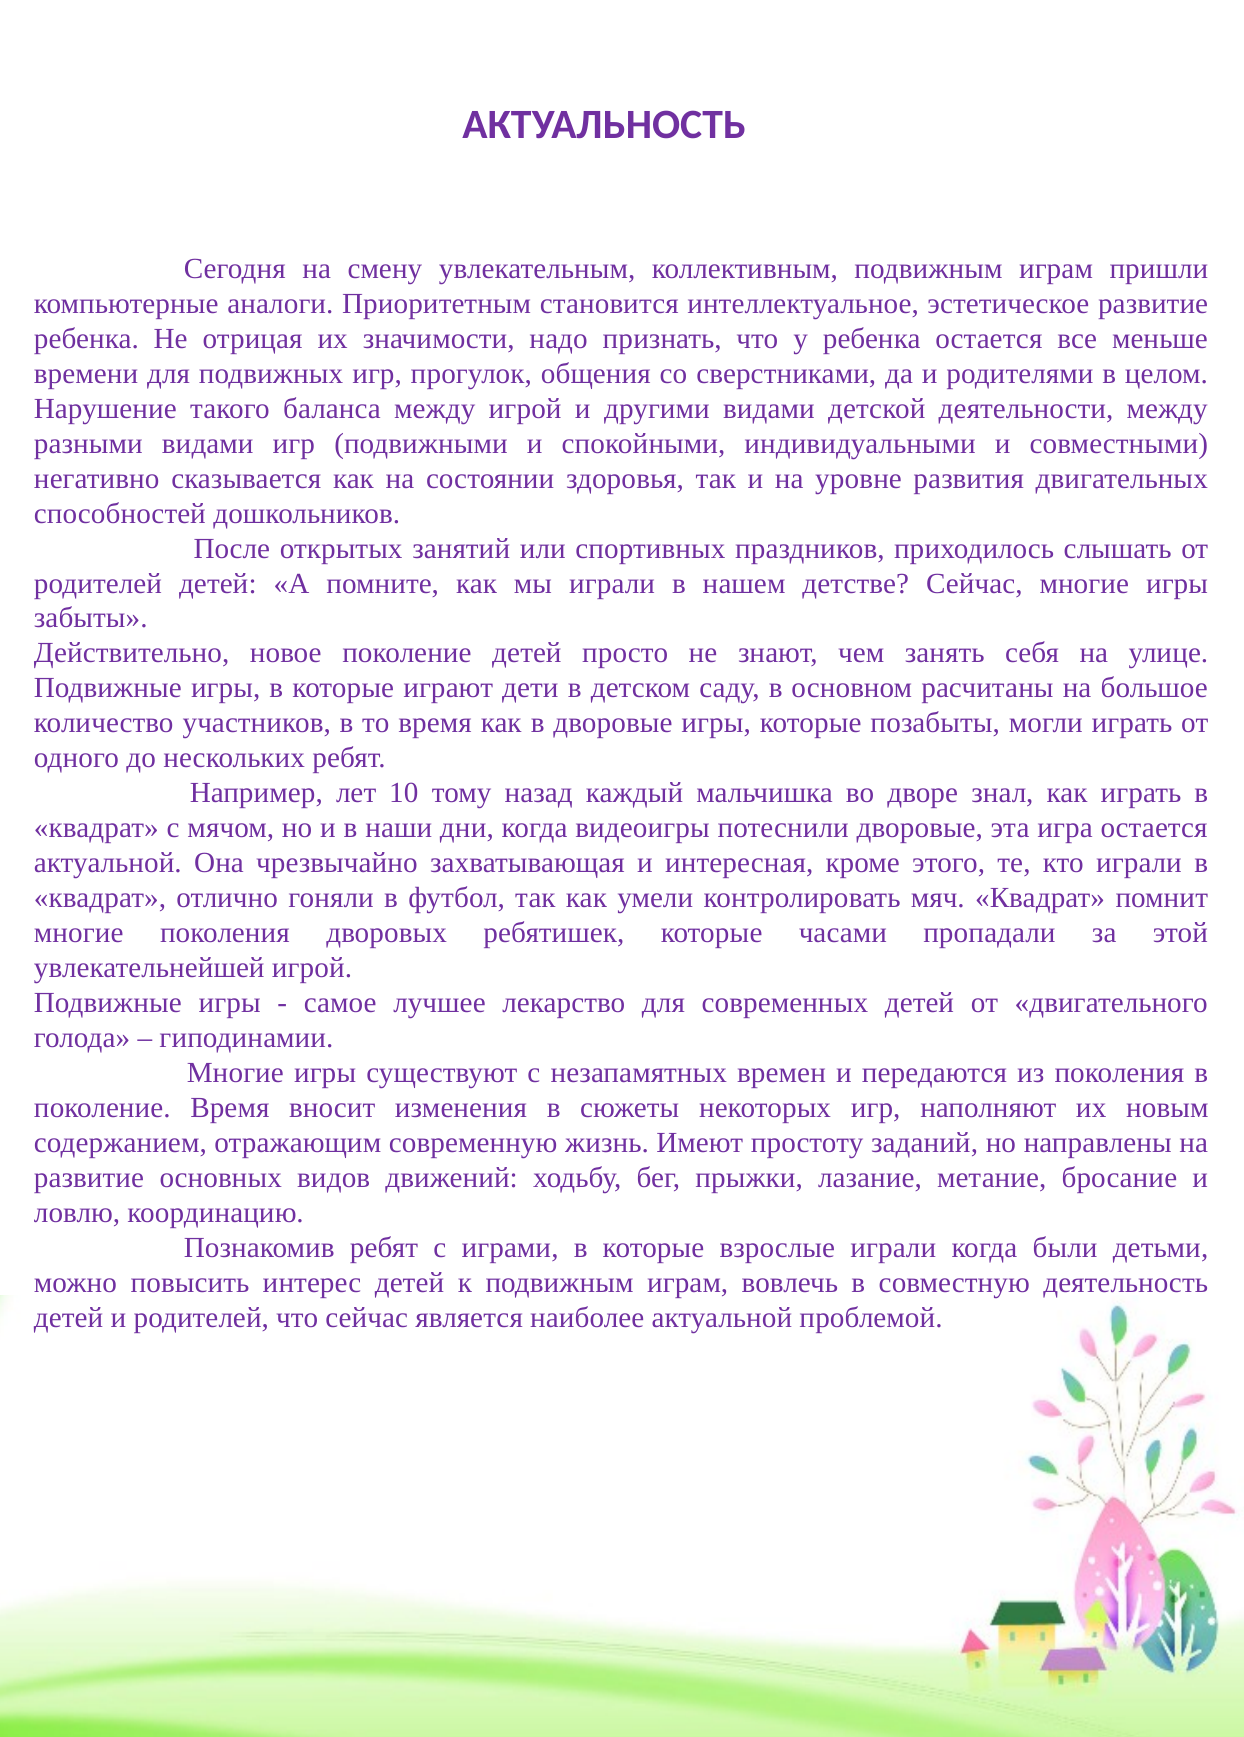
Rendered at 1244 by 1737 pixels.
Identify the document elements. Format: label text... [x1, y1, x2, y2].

picture [0, 1294, 1244, 1737]
text_box АКТУАЛЬНОСТЬ [445, 88, 764, 156]
text_box Сегодня на смену увлекательным, коллективным, подвижным играм пришли компьютерные аналоги. Приоритетным становится интеллектуальное, эстетическое развитие ребенка. Не отрицая их значимости, надо признать, что у ребенка остается все меньше времени для подвижных игр, прогулок, общения со сверстниками, да и родителями в целом. Нарушение такого баланса между игрой и другими видами детской деятельности, между разными видами игр (подвижными и спокойными, индивидуальными и совместными) негативно сказывается как на состоянии здоровья, так и на уровне развития двигательных способностей дошкольников. После открытых занятий или спортивных праздников, приходилось слышать от родителей детей: «А помните, как мы играли в нашем детстве? Сейчас, многие игры забыты». Действительно, новое поколение детей просто не знают, чем занять себя на улице. Подвижные игры, в которые играют дети в детском саду, в основном расчитаны на большое количество участников, в то время как в дворовые игры, которые позабыты, могли играть от одного до нескольких ребят. Например, лет 10 тому назад каждый мальчишка во дворе знал, как играть в «квадрат» с мячом, но и в наши дни, когда видеоигры потеснили дворовые, эта игра остается актуальной. Она чрезвычайно захватывающая и интересная, кроме этого, те, кто играли в «квадрат», отлично гоняли в футбол, так как умели контролировать мяч. «Квадрат» помнит многие поколения дворовых ребятишек, которые часами пропадали за этой увлекательнейшей игрой. Подвижные игры - самое лучшее лекарство для современных детей от «двигательного голода» – гиподинамии. Многие игры существуют с незапамятных времен и передаются из поколения в поколение. Время вносит изменения в сюжеты некоторых игр, наполняют их новым содержанием, отражающим современную жизнь. Имеют простоту заданий, но направлены на развитие основных видов движений: ходьбу, бег, прыжки, лазание, метание, бросание и ловлю, координацию. Познакомив ребят с играми, в которые взрослые играли когда были детьми, можно повысить интерес детей к подвижным играм, вовлечь в совместную деятельность детей и родителей, что сейчас является наиболее актуальной проблемой. [19, 241, 1224, 1293]
